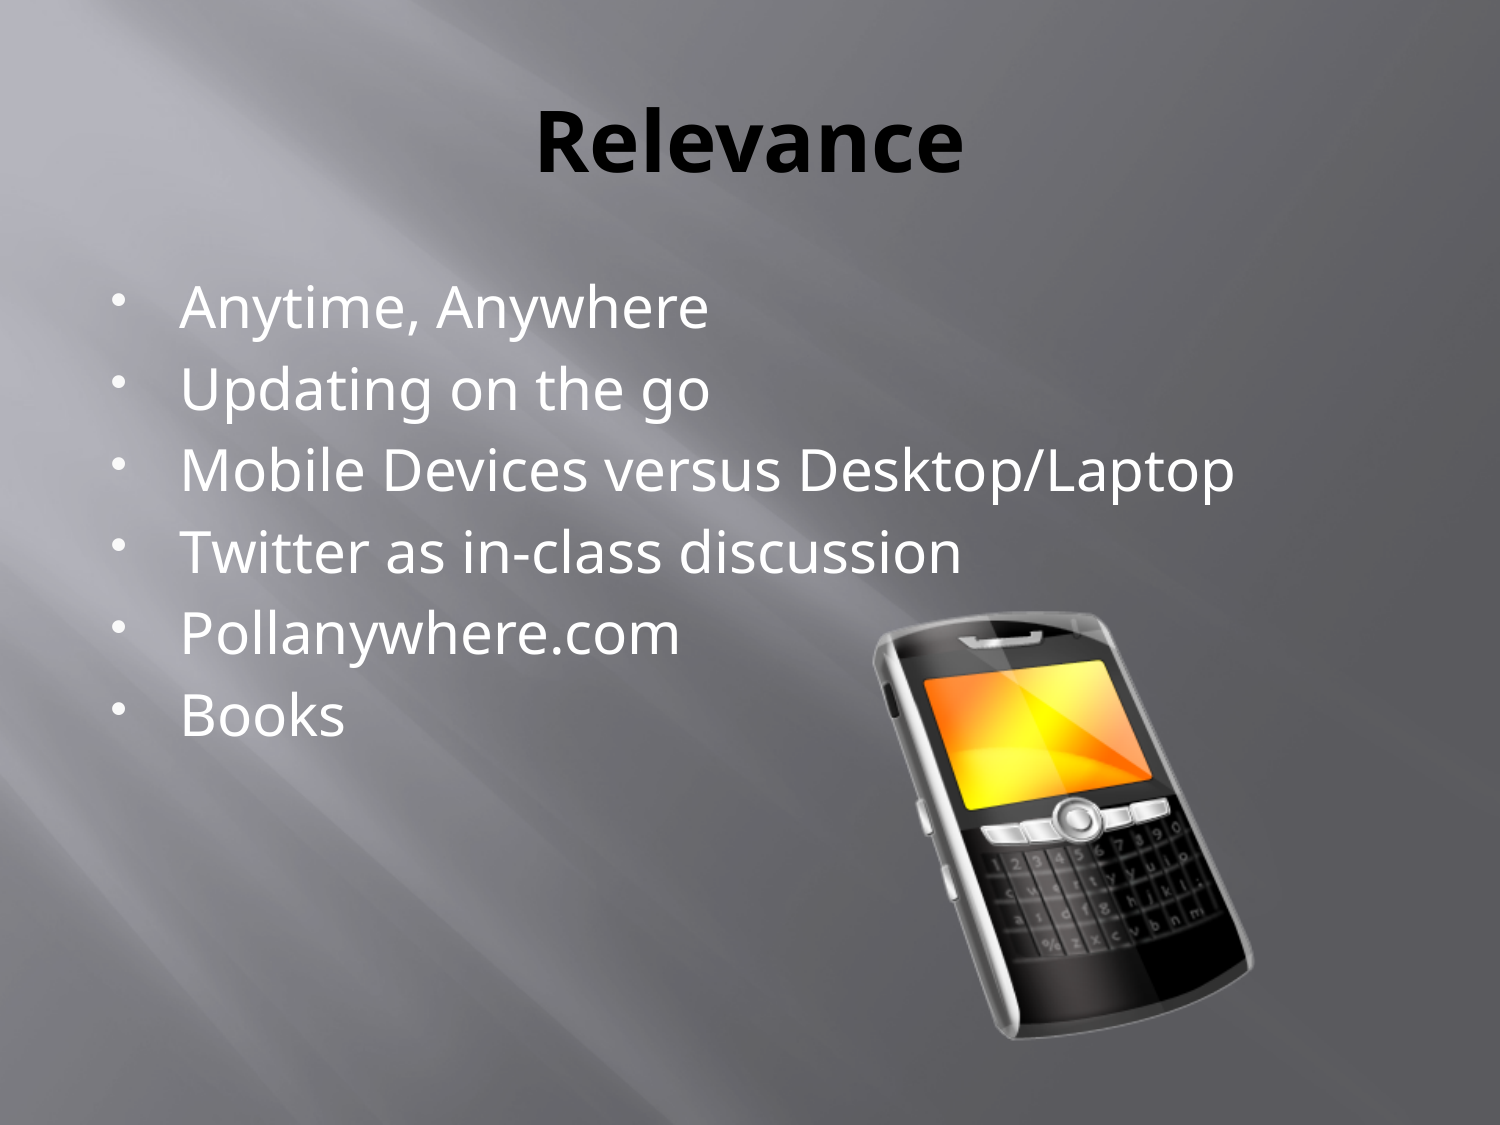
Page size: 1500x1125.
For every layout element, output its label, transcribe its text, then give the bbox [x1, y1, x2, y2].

title Relevance [75, 45, 1425, 233]
list Anytime, Anywhere Updating on the go Mobile Devices versus Desktop/Laptop Twitter as in-class discussion Pollanywhere.com Books [75, 262, 1425, 1035]
picture [812, 599, 1263, 1051]
